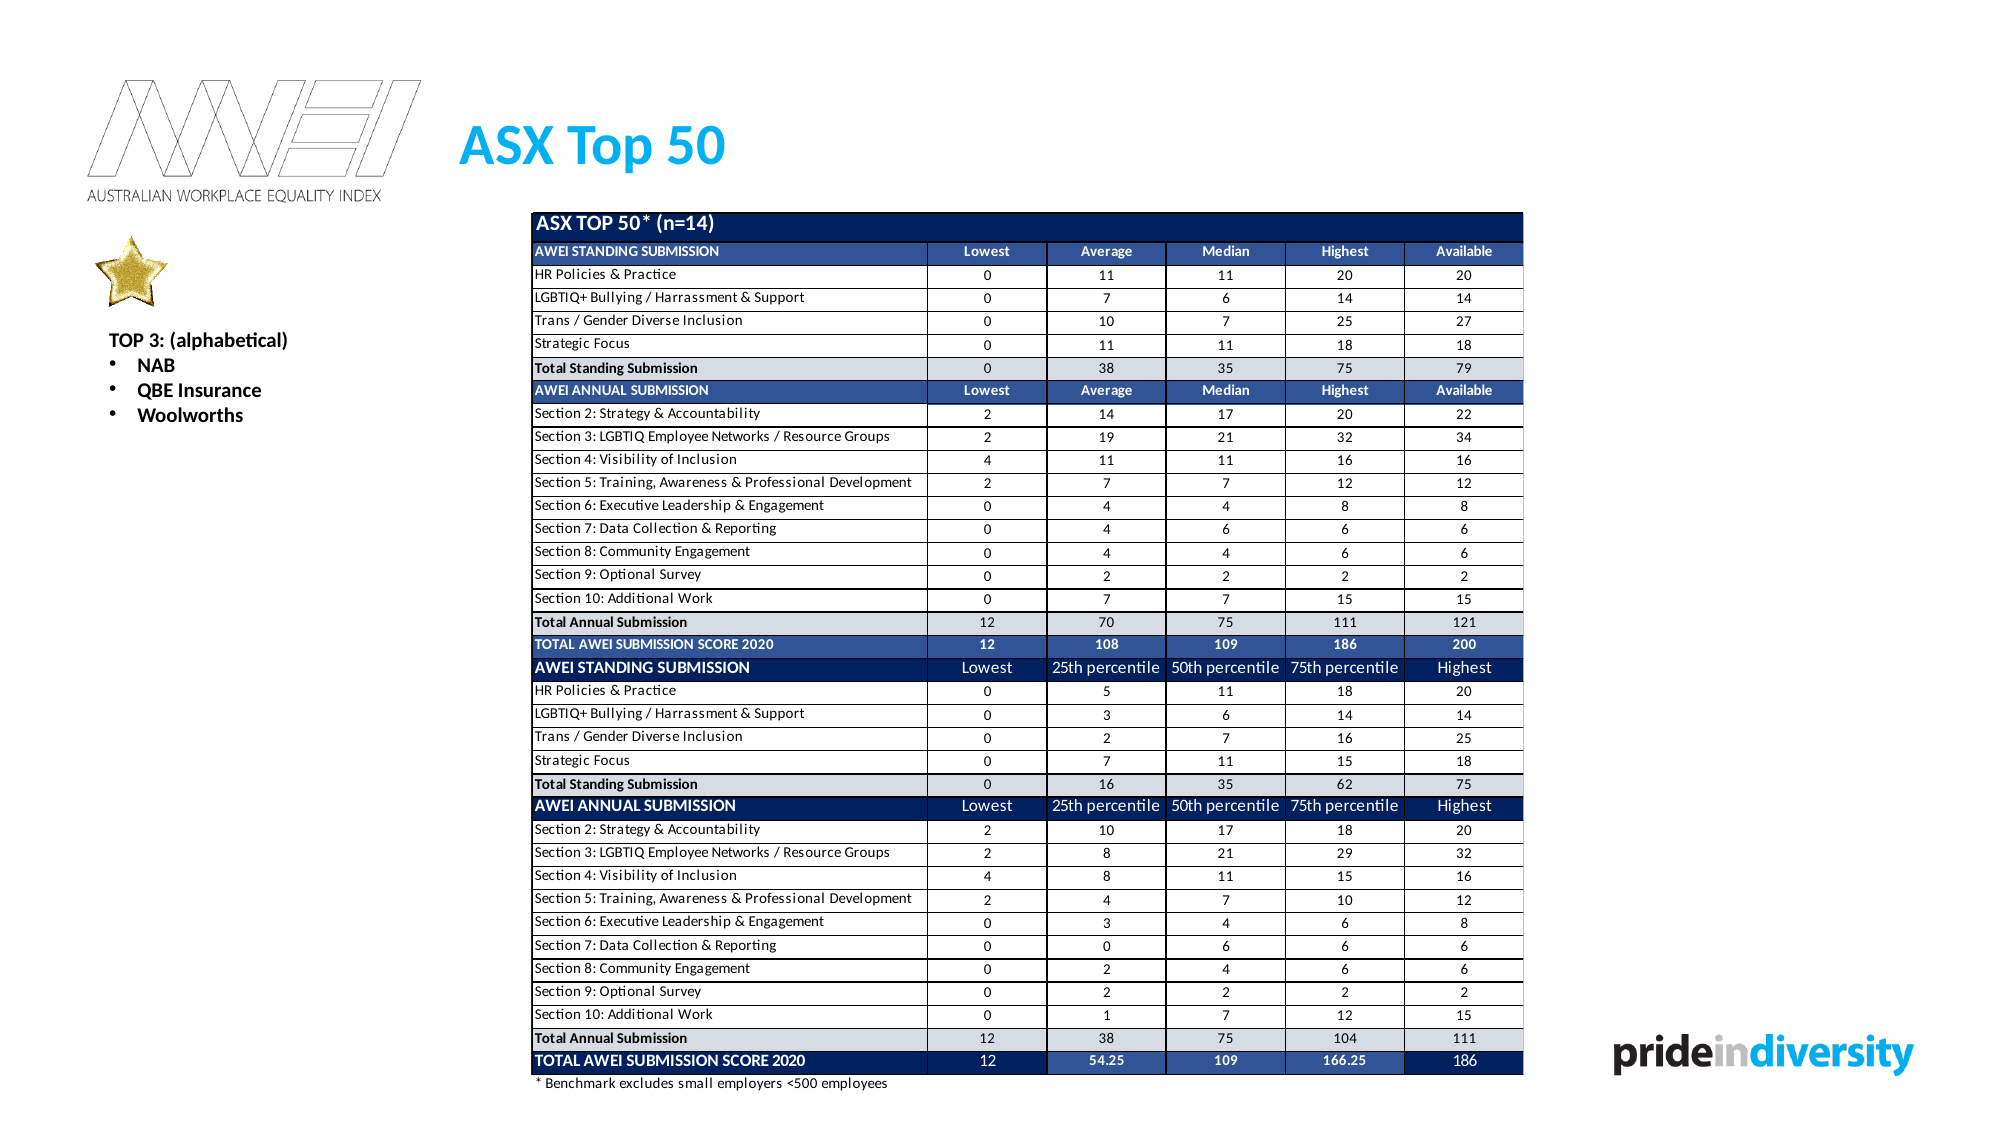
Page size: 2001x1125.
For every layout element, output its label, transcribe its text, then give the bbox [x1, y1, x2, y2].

picture [1758, 1050, 1765, 1061]
picture [1614, 1034, 1914, 1076]
picture [86, 78, 422, 204]
title ASX Top 50 [444, 47, 1914, 235]
picture [531, 212, 1525, 1099]
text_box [94, 235, 445, 436]
picture [1900, 1049, 1914, 1076]
